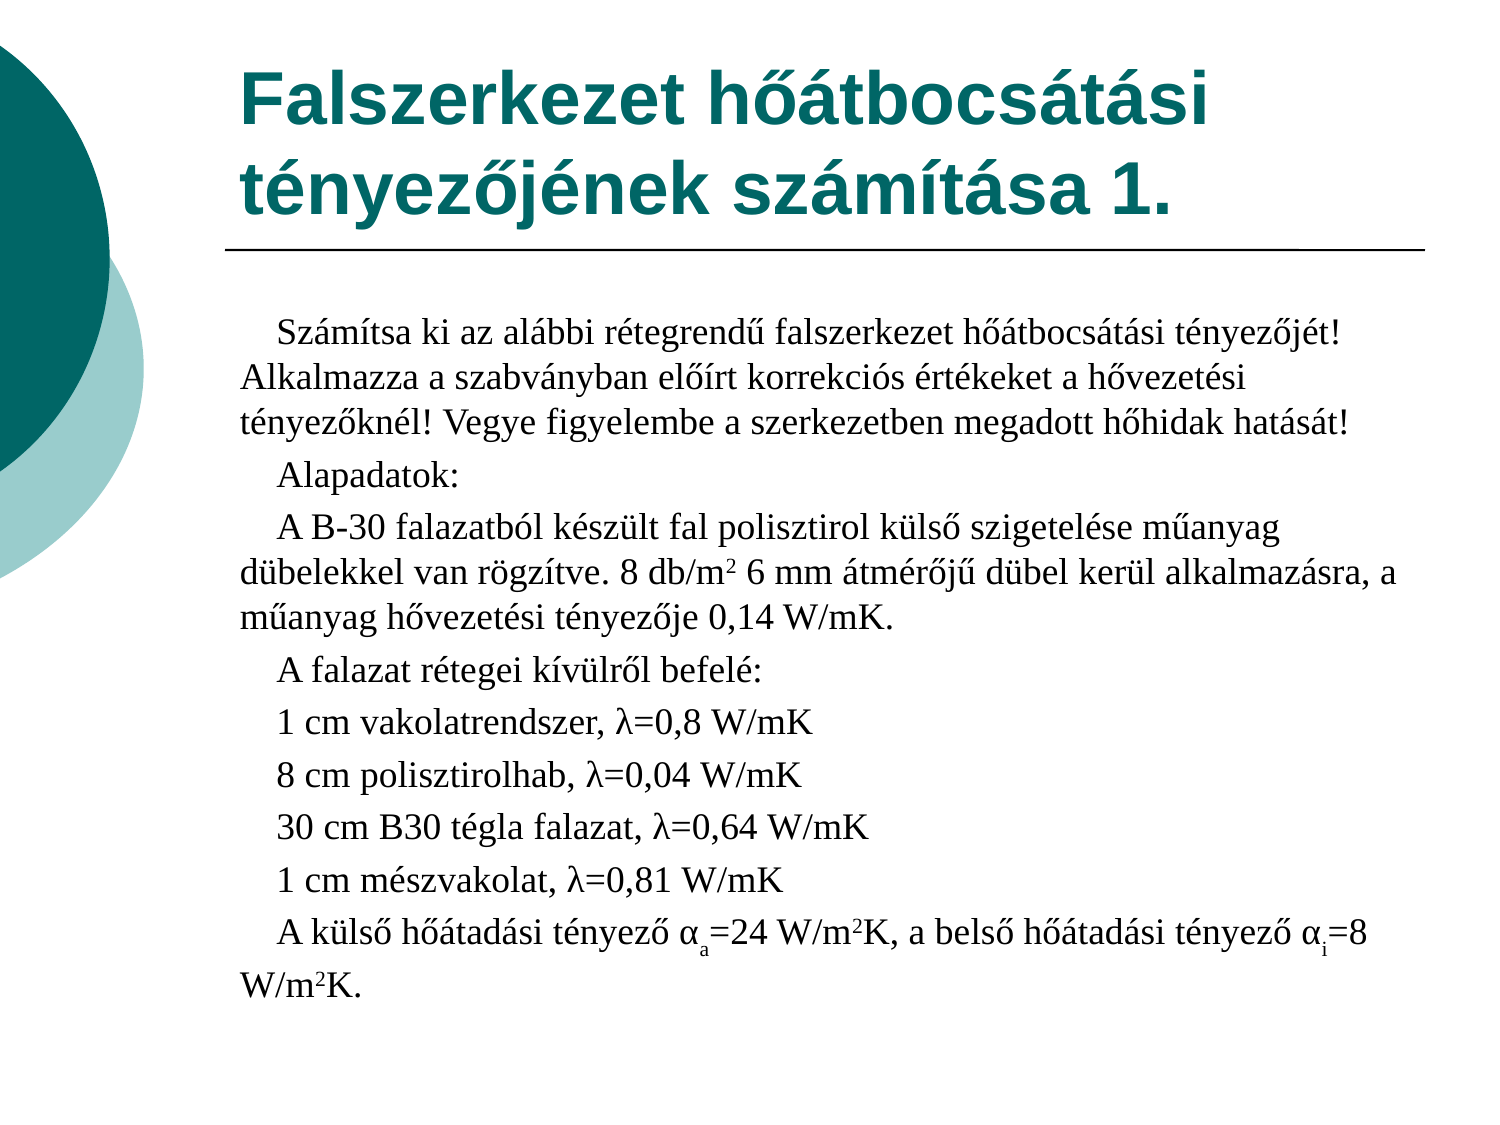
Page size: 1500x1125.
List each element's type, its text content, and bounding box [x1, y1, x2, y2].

title Falszerkezet hőátbocsátási tényezőjének számítása 1. [224, 49, 1425, 237]
list Számítsa ki az alábbi rétegrendű falszerkezet hőátbocsátási tényezőjét! Alkalmazza a szabványban előírt korrekciós értékeket a hővezetési tényezőknél! Vegye figyelembe a szerkezetben megadott hőhidak hatását! Alapadatok: A B-30 falazatból készült fal polisztirol külső szigetelése műanyag dübelekkel van rögzítve. 8 db/m2 6 mm átmérőjű dübel kerül alkalmazásra, a műanyag hővezetési tényezője 0,14 W/mK. A falazat rétegei kívülről befelé: 1 cm vakolatrendszer, λ=0,8 W/mK 8 cm polisztirolhab, λ=0,04 W/mK 30 cm B30 tégla falazat, λ=0,64 W/mK 1 cm mészvakolat, λ=0,81 W/mK A külső hőátadási tényező αa=24 W/m2K, a belső hőátadási tényező αi=8 W/m2K. [224, 299, 1424, 1083]
